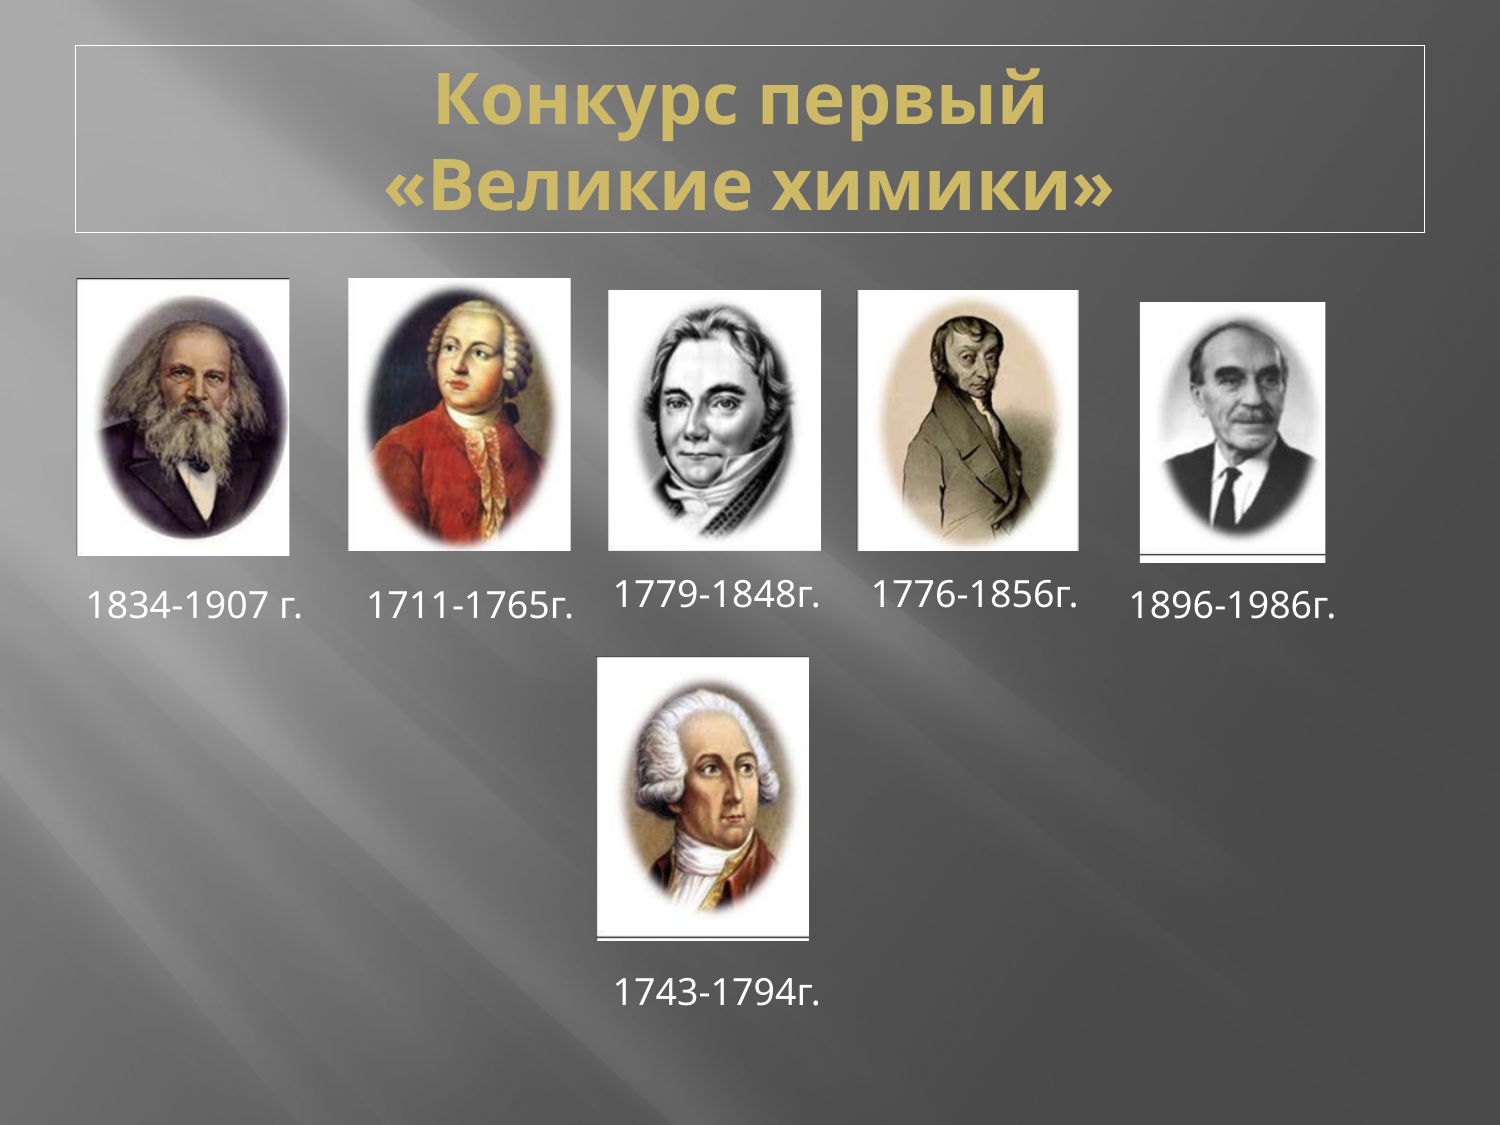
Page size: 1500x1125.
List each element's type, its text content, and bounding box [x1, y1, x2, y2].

picture [607, 290, 822, 551]
text_box 1711-1765г. [351, 574, 589, 634]
text_box 1776-1856г. [855, 577, 1094, 623]
picture [348, 278, 571, 551]
picture [1139, 302, 1326, 563]
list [596, 656, 810, 941]
picture [76, 278, 290, 556]
text_box 1834-1907 г. [70, 574, 319, 634]
text_box 1896-1986г. [1113, 574, 1352, 634]
text_box 1743-1794г. [597, 960, 836, 1021]
text_box 1779-1848г. [597, 571, 836, 623]
picture [855, 290, 1080, 551]
title Конкурс первый «Великие химики» [75, 45, 1425, 233]
